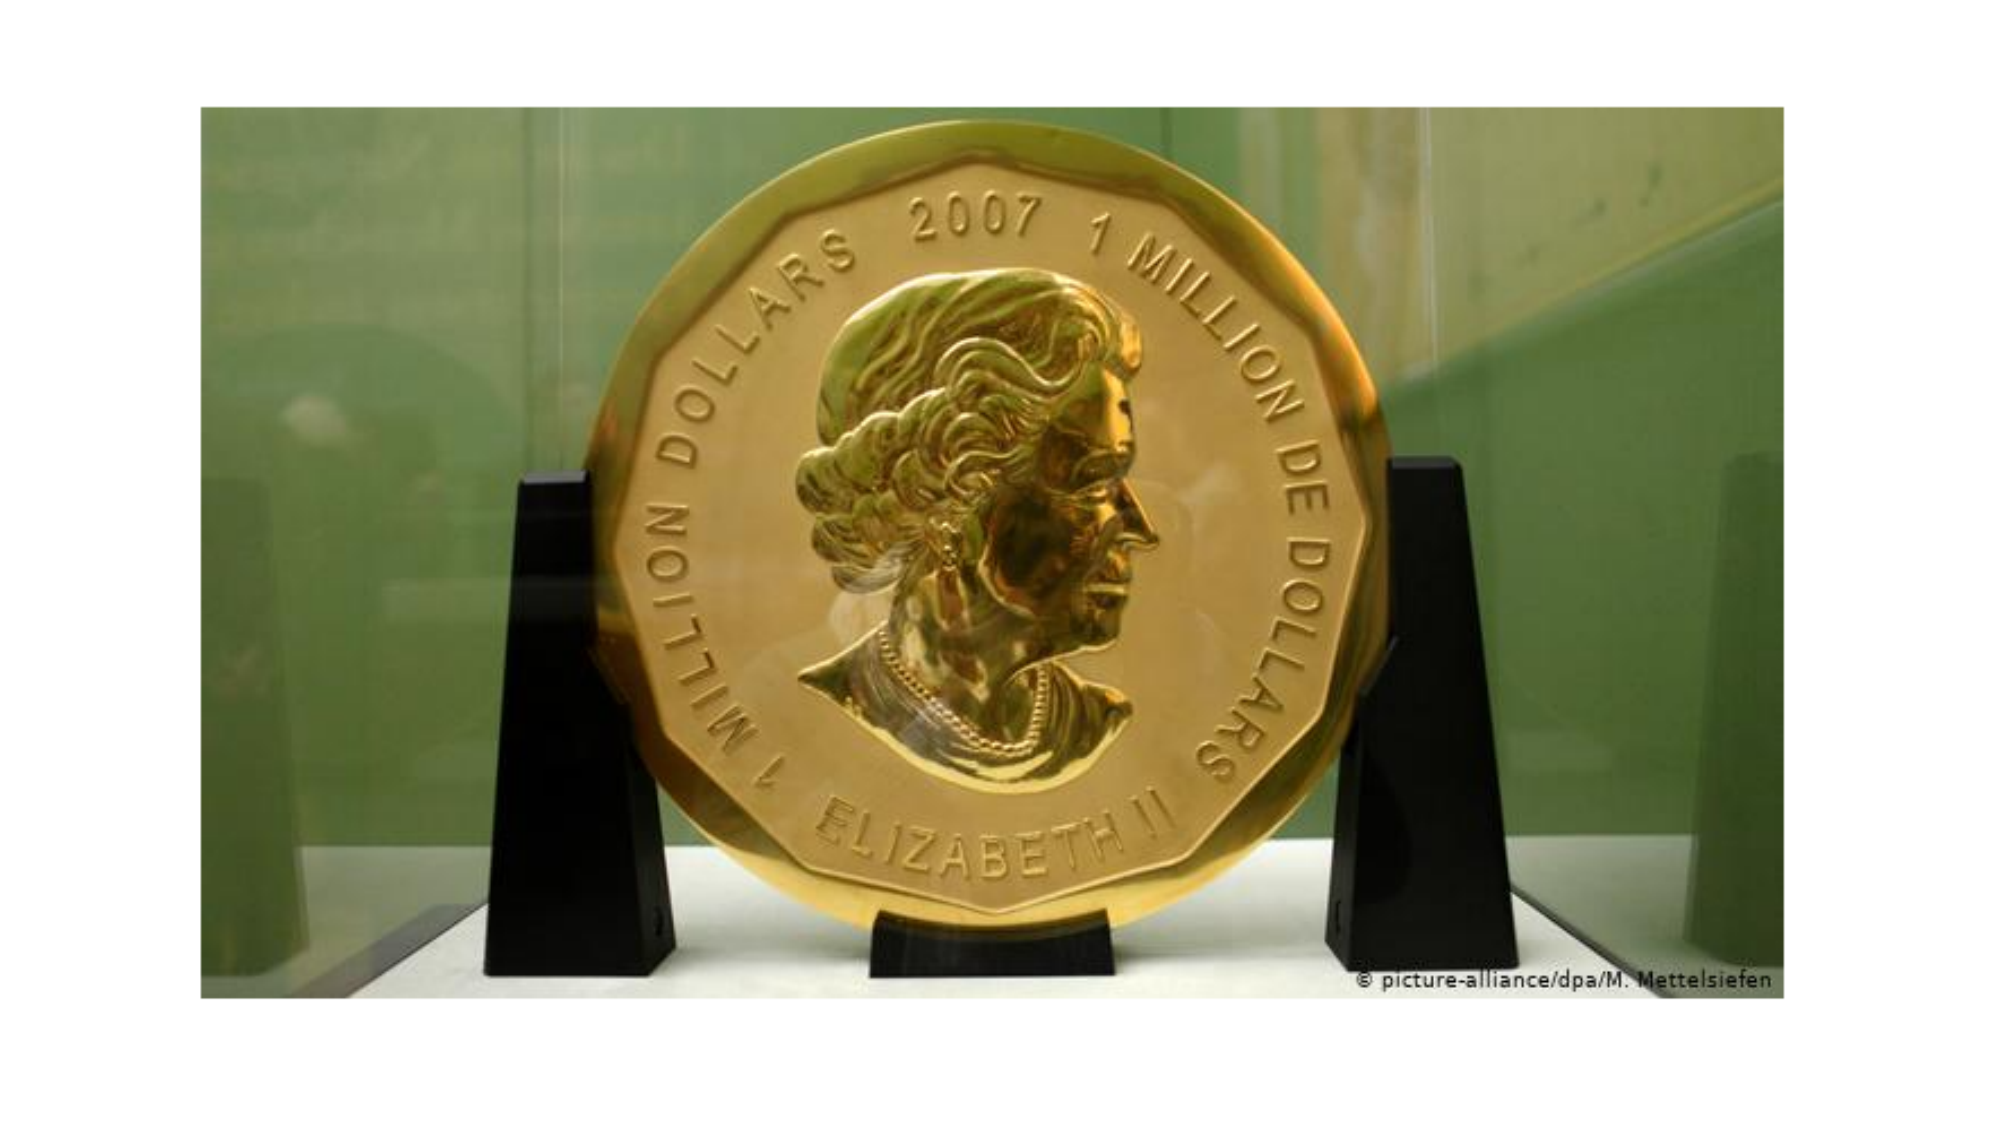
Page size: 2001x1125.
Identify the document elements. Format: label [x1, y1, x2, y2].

picture [197, 101, 1789, 1015]
